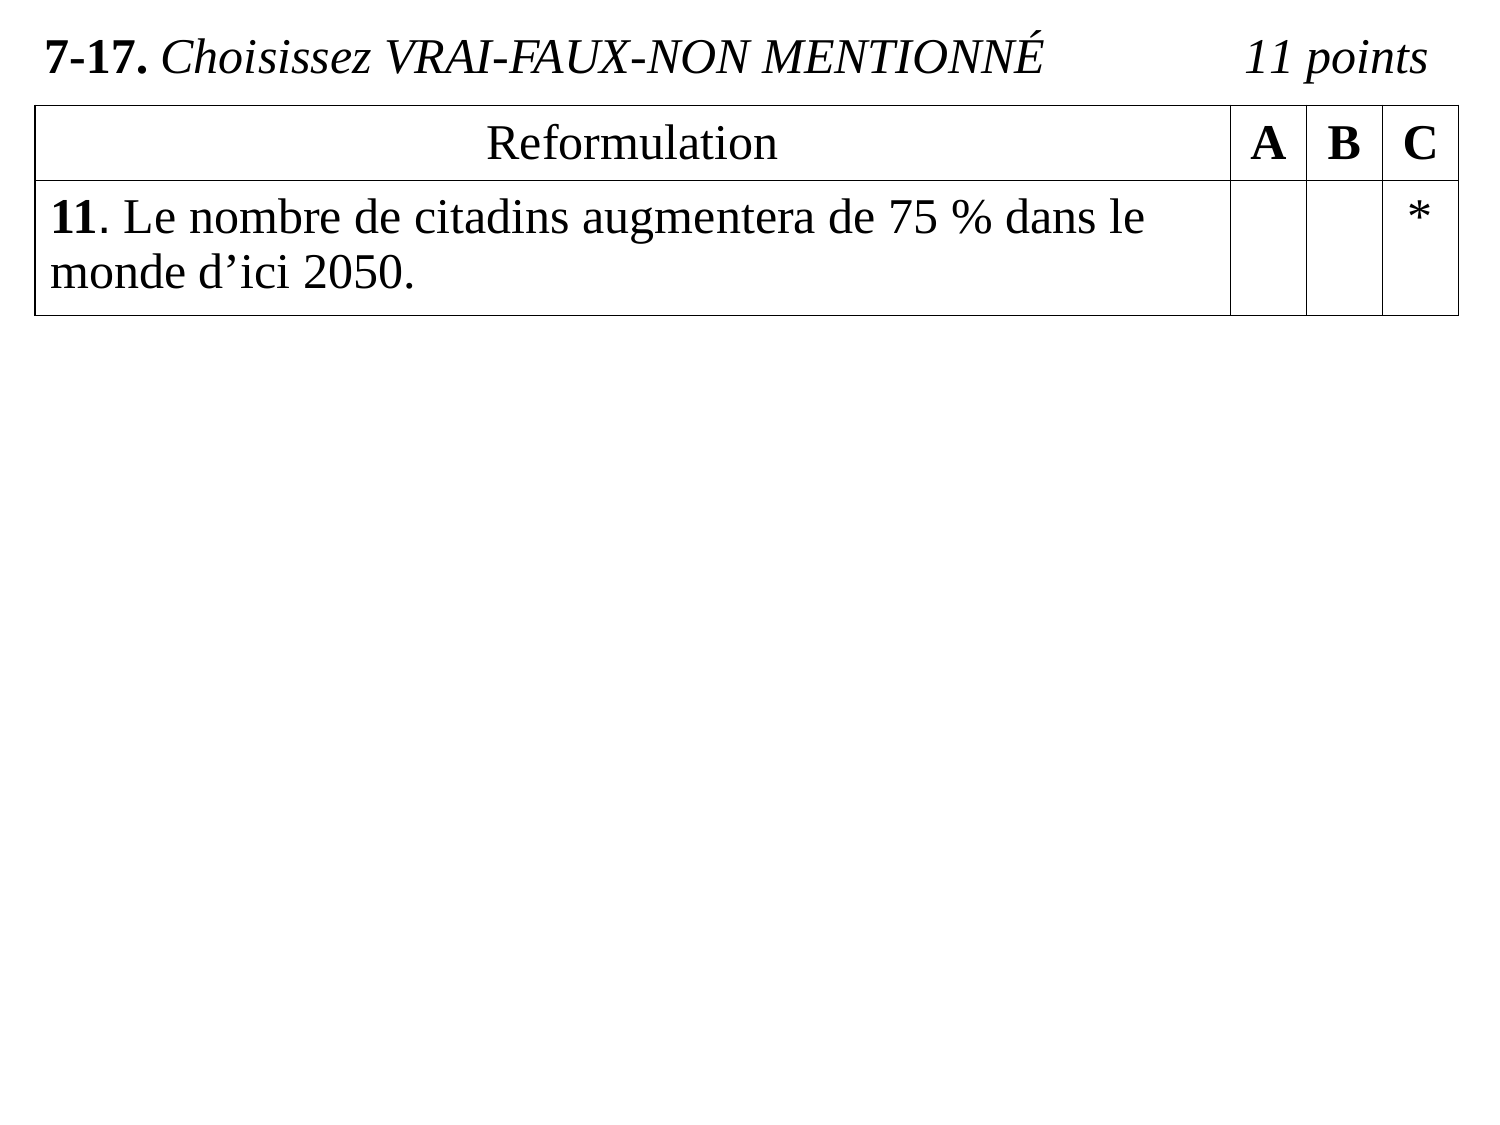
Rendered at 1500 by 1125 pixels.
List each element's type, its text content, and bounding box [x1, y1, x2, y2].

table_cell 11. Le nombre de citadins augmentera de 75 % dans le monde d’ici 2050. [36, 181, 1230, 315]
table_header A [1231, 106, 1306, 180]
table_cell [1231, 181, 1306, 315]
table_header C [1383, 106, 1458, 180]
table_header B [1307, 106, 1382, 180]
table_header Reformulation [36, 106, 1230, 180]
text_box 7-17. Choisissez VRAI-FAUX-NON MENTIONNÉ 11 points [29, 16, 1471, 92]
table_cell * [1383, 181, 1458, 315]
table_cell [1307, 181, 1382, 315]
